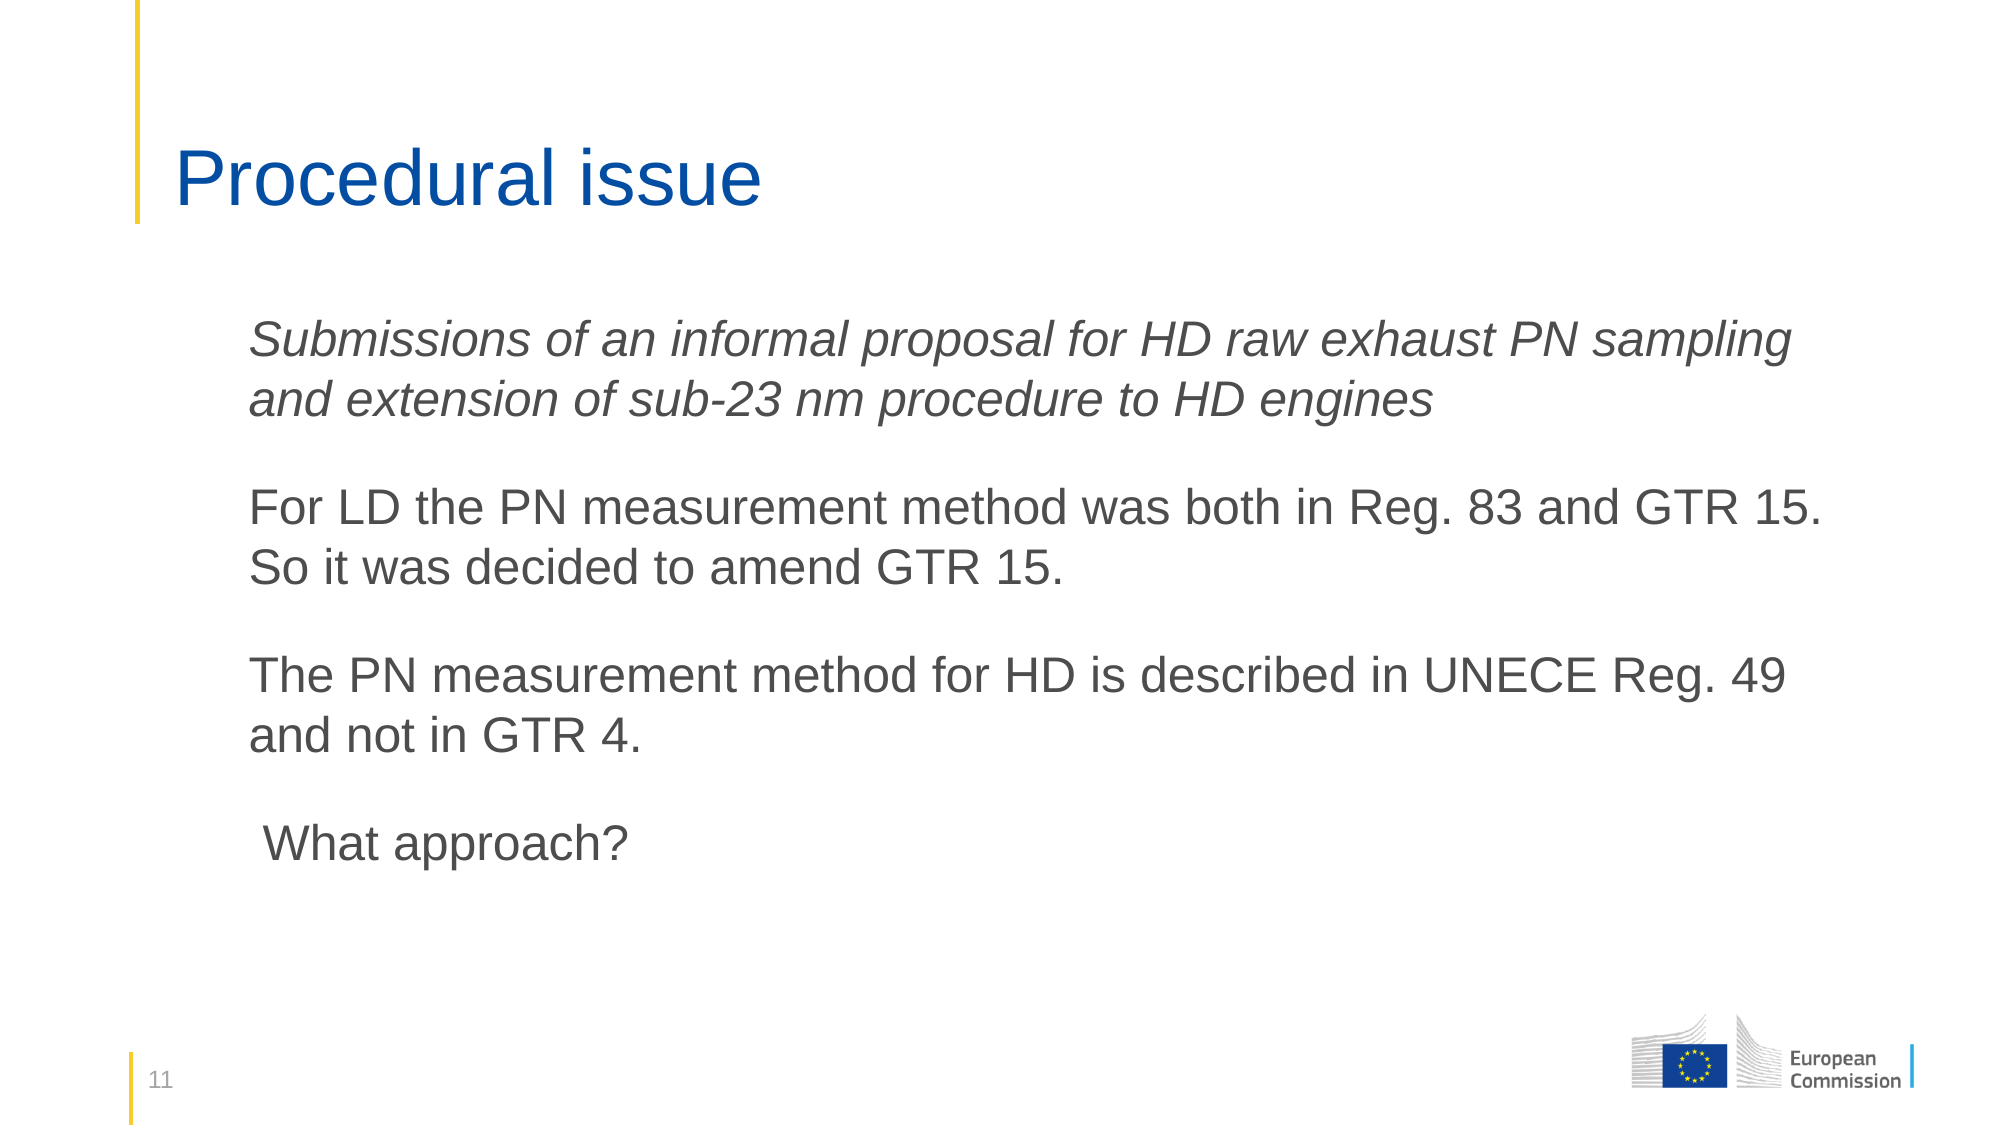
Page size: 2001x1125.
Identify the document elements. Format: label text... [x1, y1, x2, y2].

title Procedural issue [159, 94, 1843, 223]
list Submissions of an informal proposal for HD raw exhaust PN sampling and extension of sub-23 nm procedure to HD engines For LD the PN measurement method was both in Reg. 83 and GTR 15. So it was decided to amend GTR 15. The PN measurement method for HD is described in UNECE Reg. 49 and not in GTR 4. What approach? [158, 299, 1843, 984]
picture [1631, 1013, 1915, 1091]
